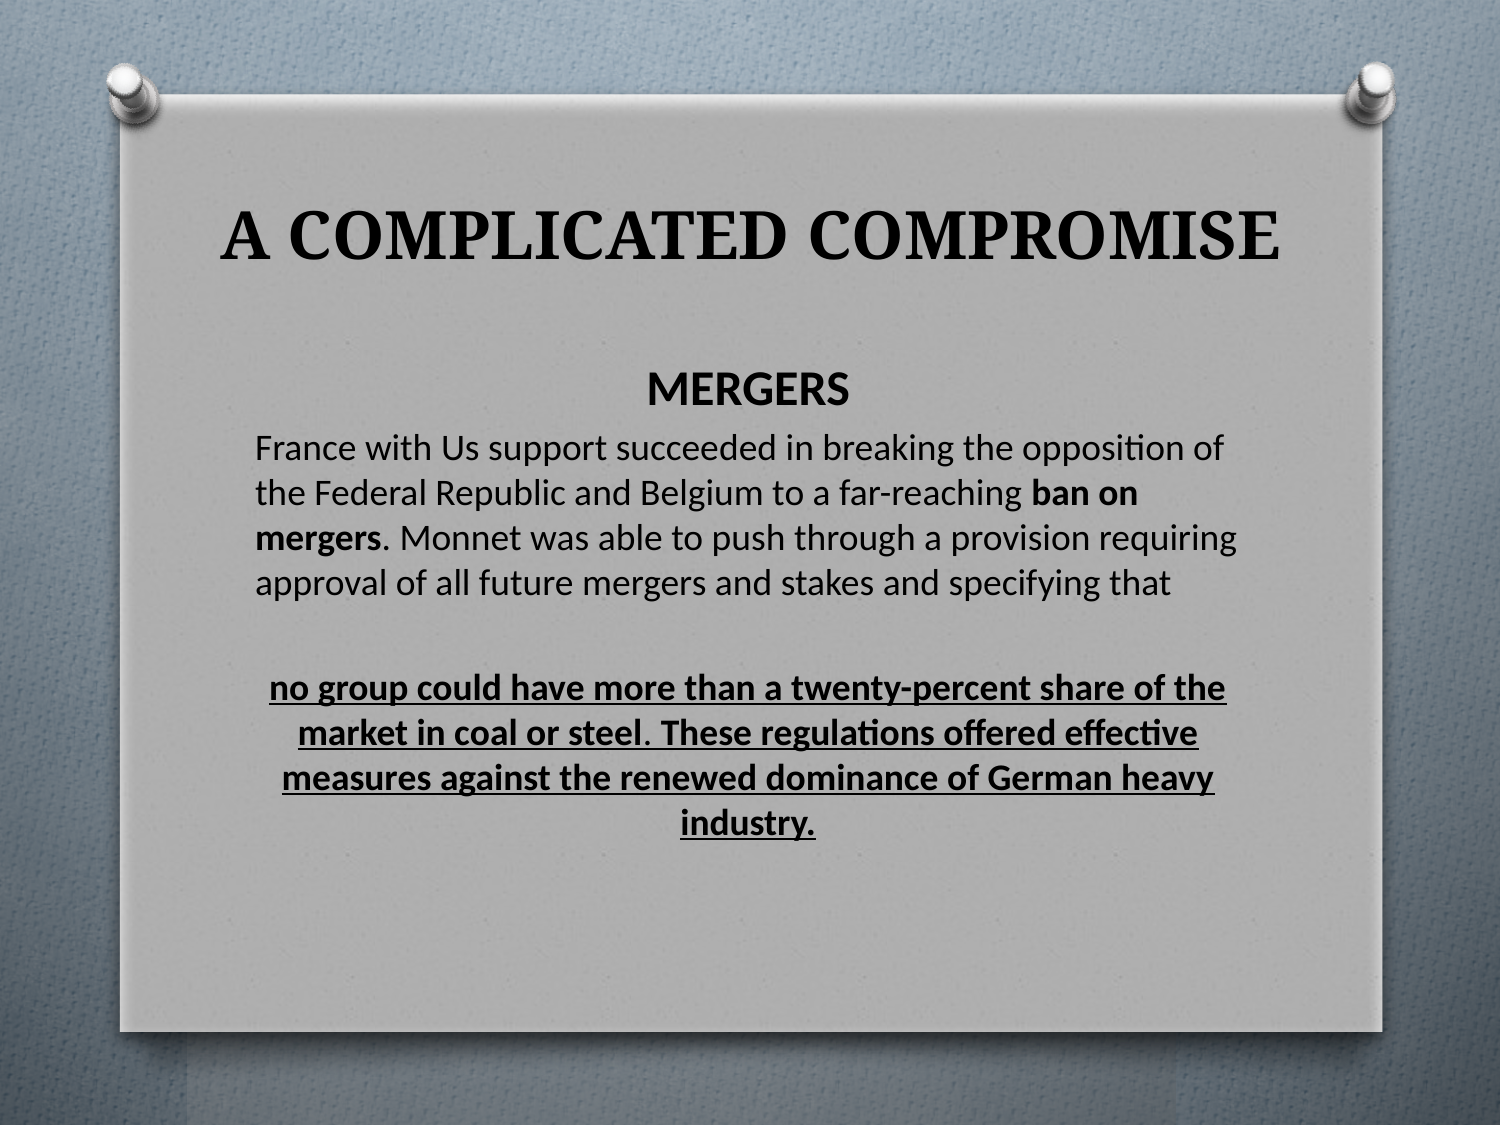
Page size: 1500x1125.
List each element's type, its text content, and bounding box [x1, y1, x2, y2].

picture [75, 29, 198, 153]
list MERGERS France with Us support succeeded in breaking the opposition of the Federal Republic and Belgium to a far-reaching ban on mergers. Monnet was able to push through a provision requiring approval of all future mergers and stakes and specifying that no group could have more than a twenty-percent share of the market in coal or steel. These regulations offered effective measures against the renewed dominance of German heavy industry. [240, 347, 1257, 939]
title A COMPLICATED COMPROMISE [179, 134, 1323, 332]
picture [1317, 35, 1439, 156]
